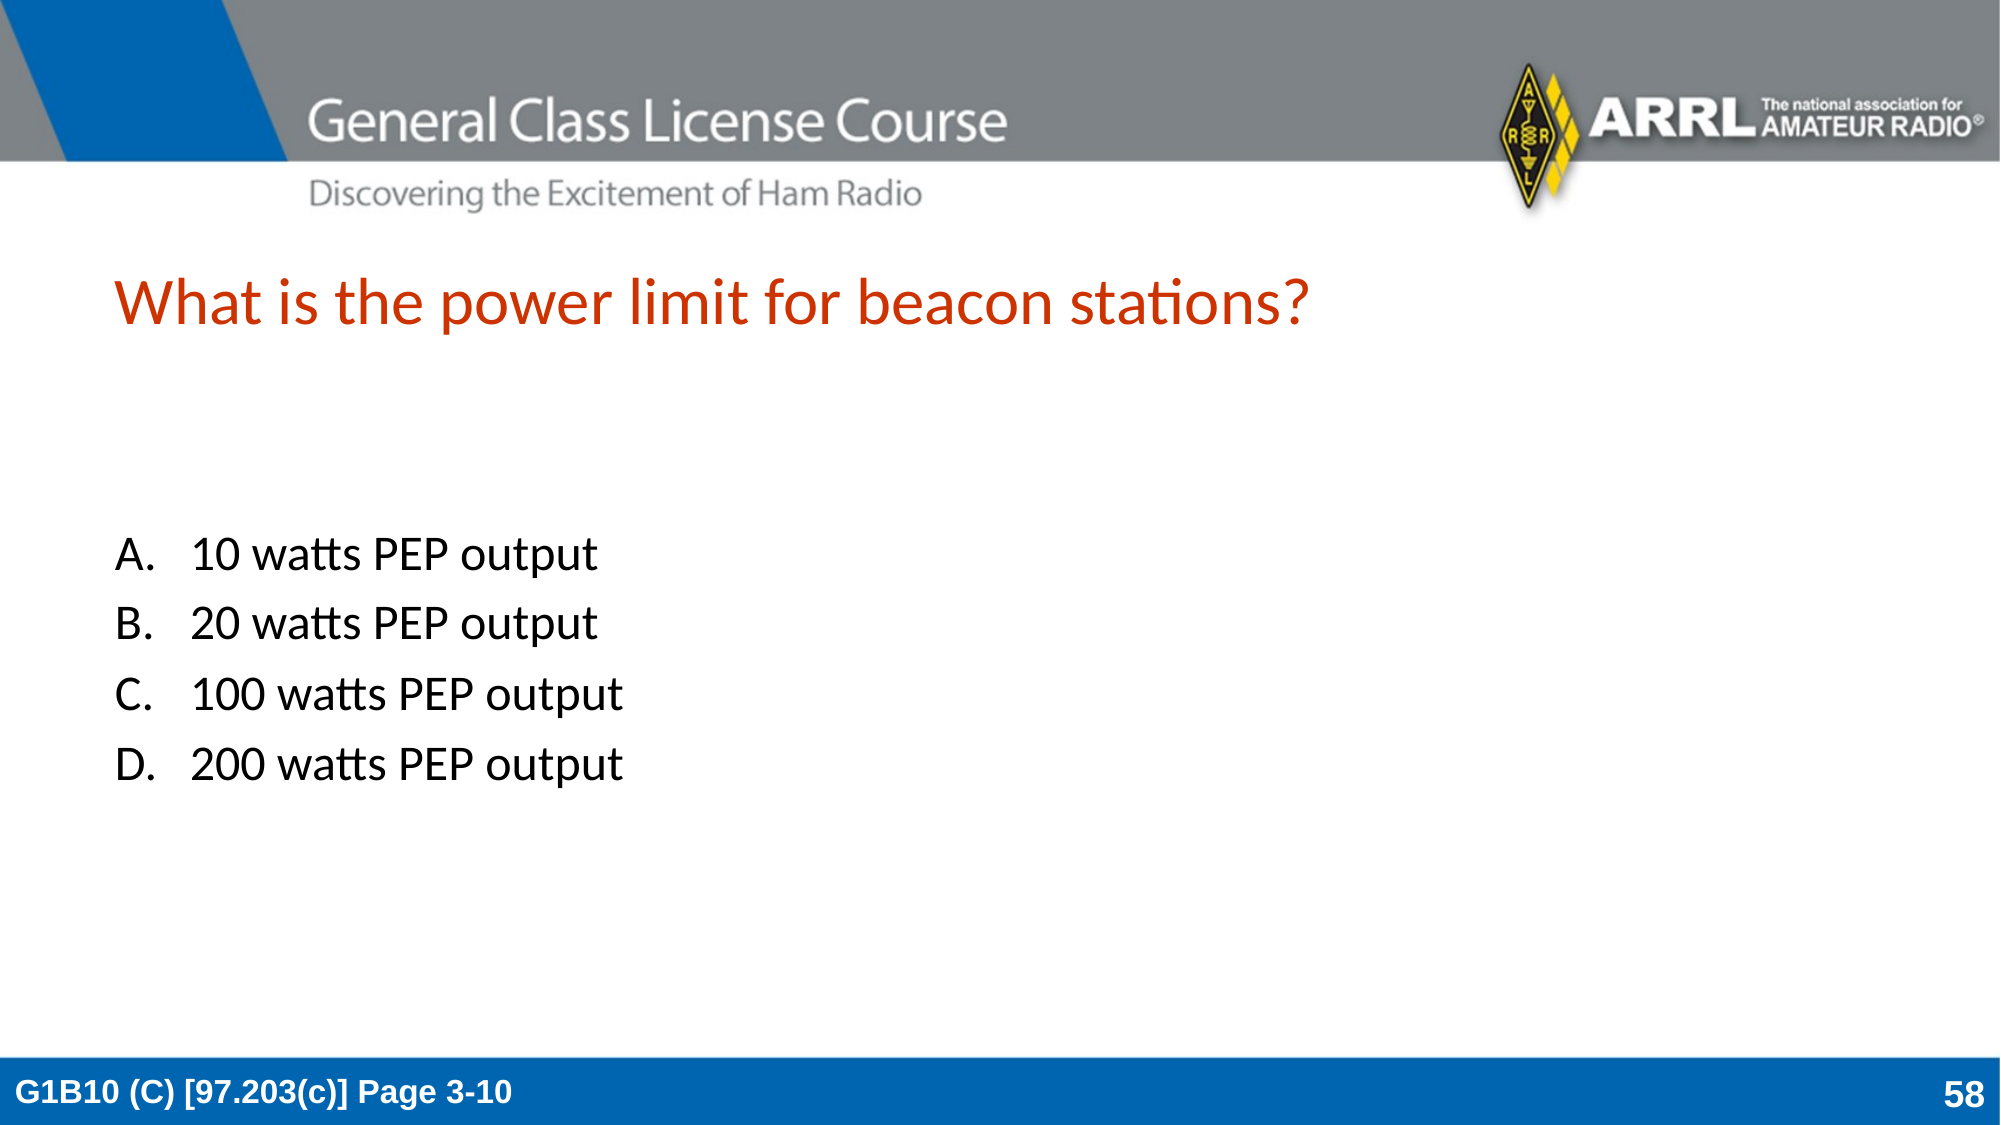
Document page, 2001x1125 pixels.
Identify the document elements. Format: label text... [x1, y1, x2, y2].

text_box 58 [1875, 1062, 2000, 1123]
title What is the power limit for beacon stations? [99, 249, 1900, 388]
text_box G1B10 (C) [97.203(c)] Page 3-10 [0, 1062, 1313, 1118]
list 10 watts PEP output 20 watts PEP output 100 watts PEP output 200 watts PEP output [99, 512, 1900, 1005]
picture [0, 0, 2001, 1125]
